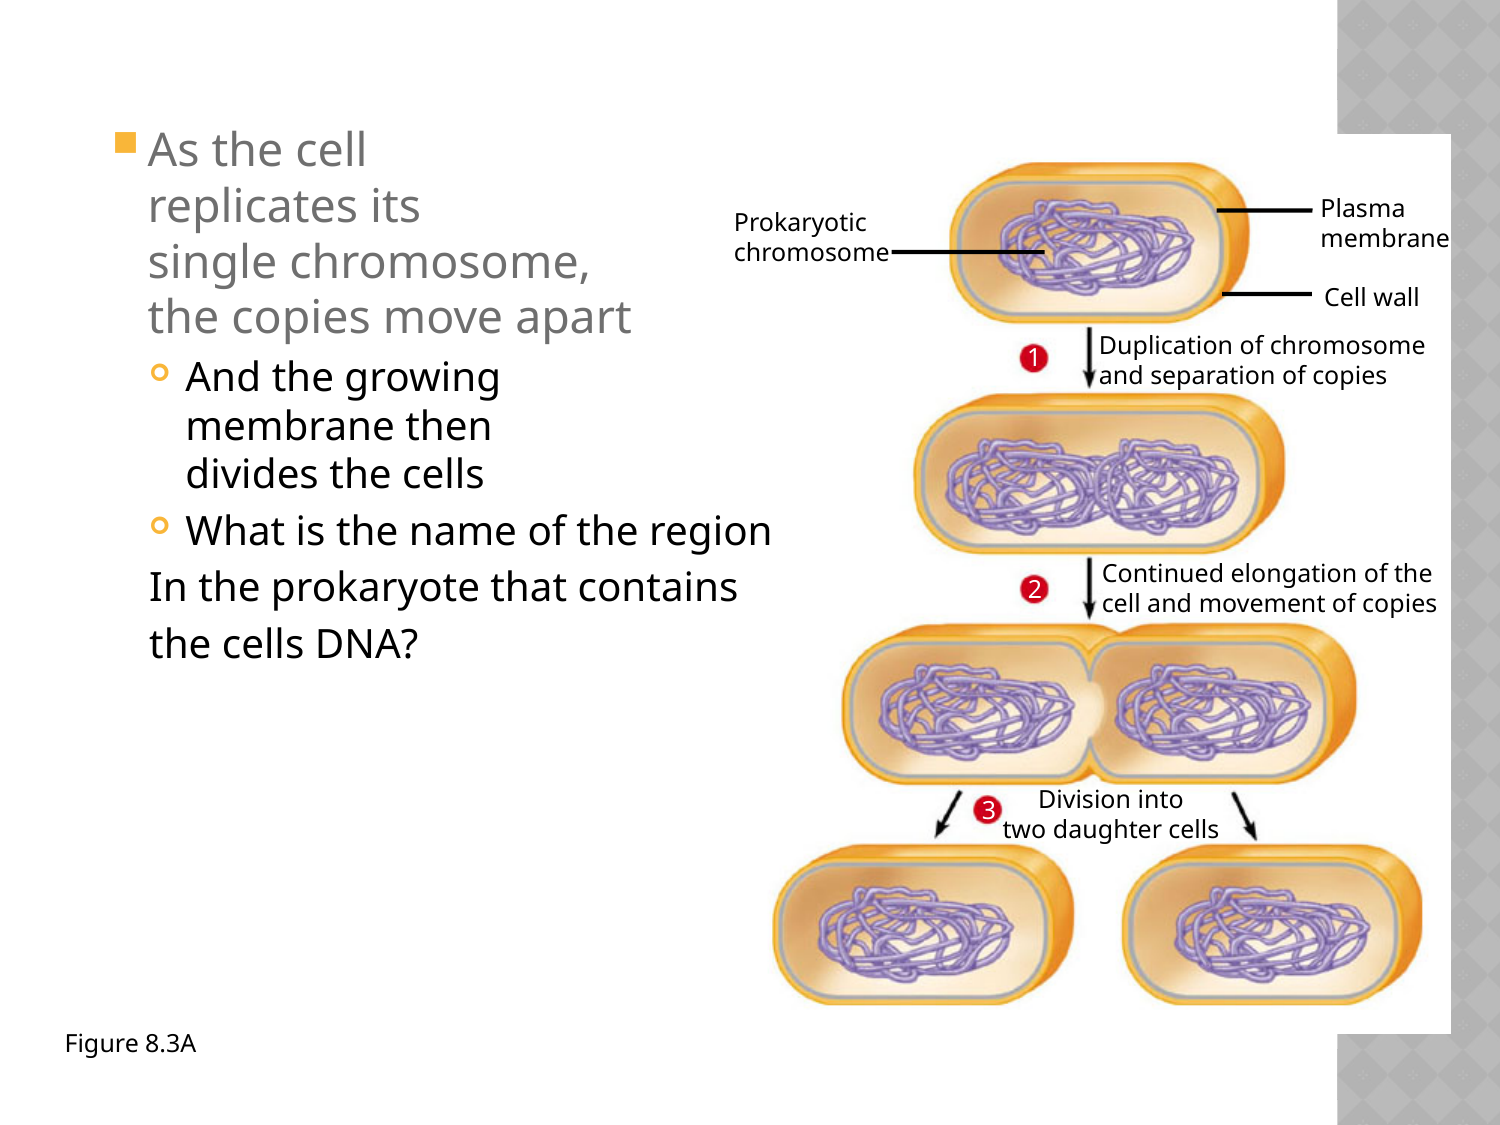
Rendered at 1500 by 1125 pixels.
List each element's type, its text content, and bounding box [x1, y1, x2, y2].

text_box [1012, 549, 1444, 626]
list As the cell replicates its single chromosome, the copies move apart And the growing membrane then divides the cells What is the name of the region In the prokaryote that contains the cells DNA? [50, 112, 1450, 678]
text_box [1011, 321, 1430, 398]
text_box Figure 8.3A [49, 1020, 212, 1065]
picture [743, 133, 1451, 1034]
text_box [966, 775, 1227, 852]
text_box Plasma membrane [1455, 184, 1465, 260]
